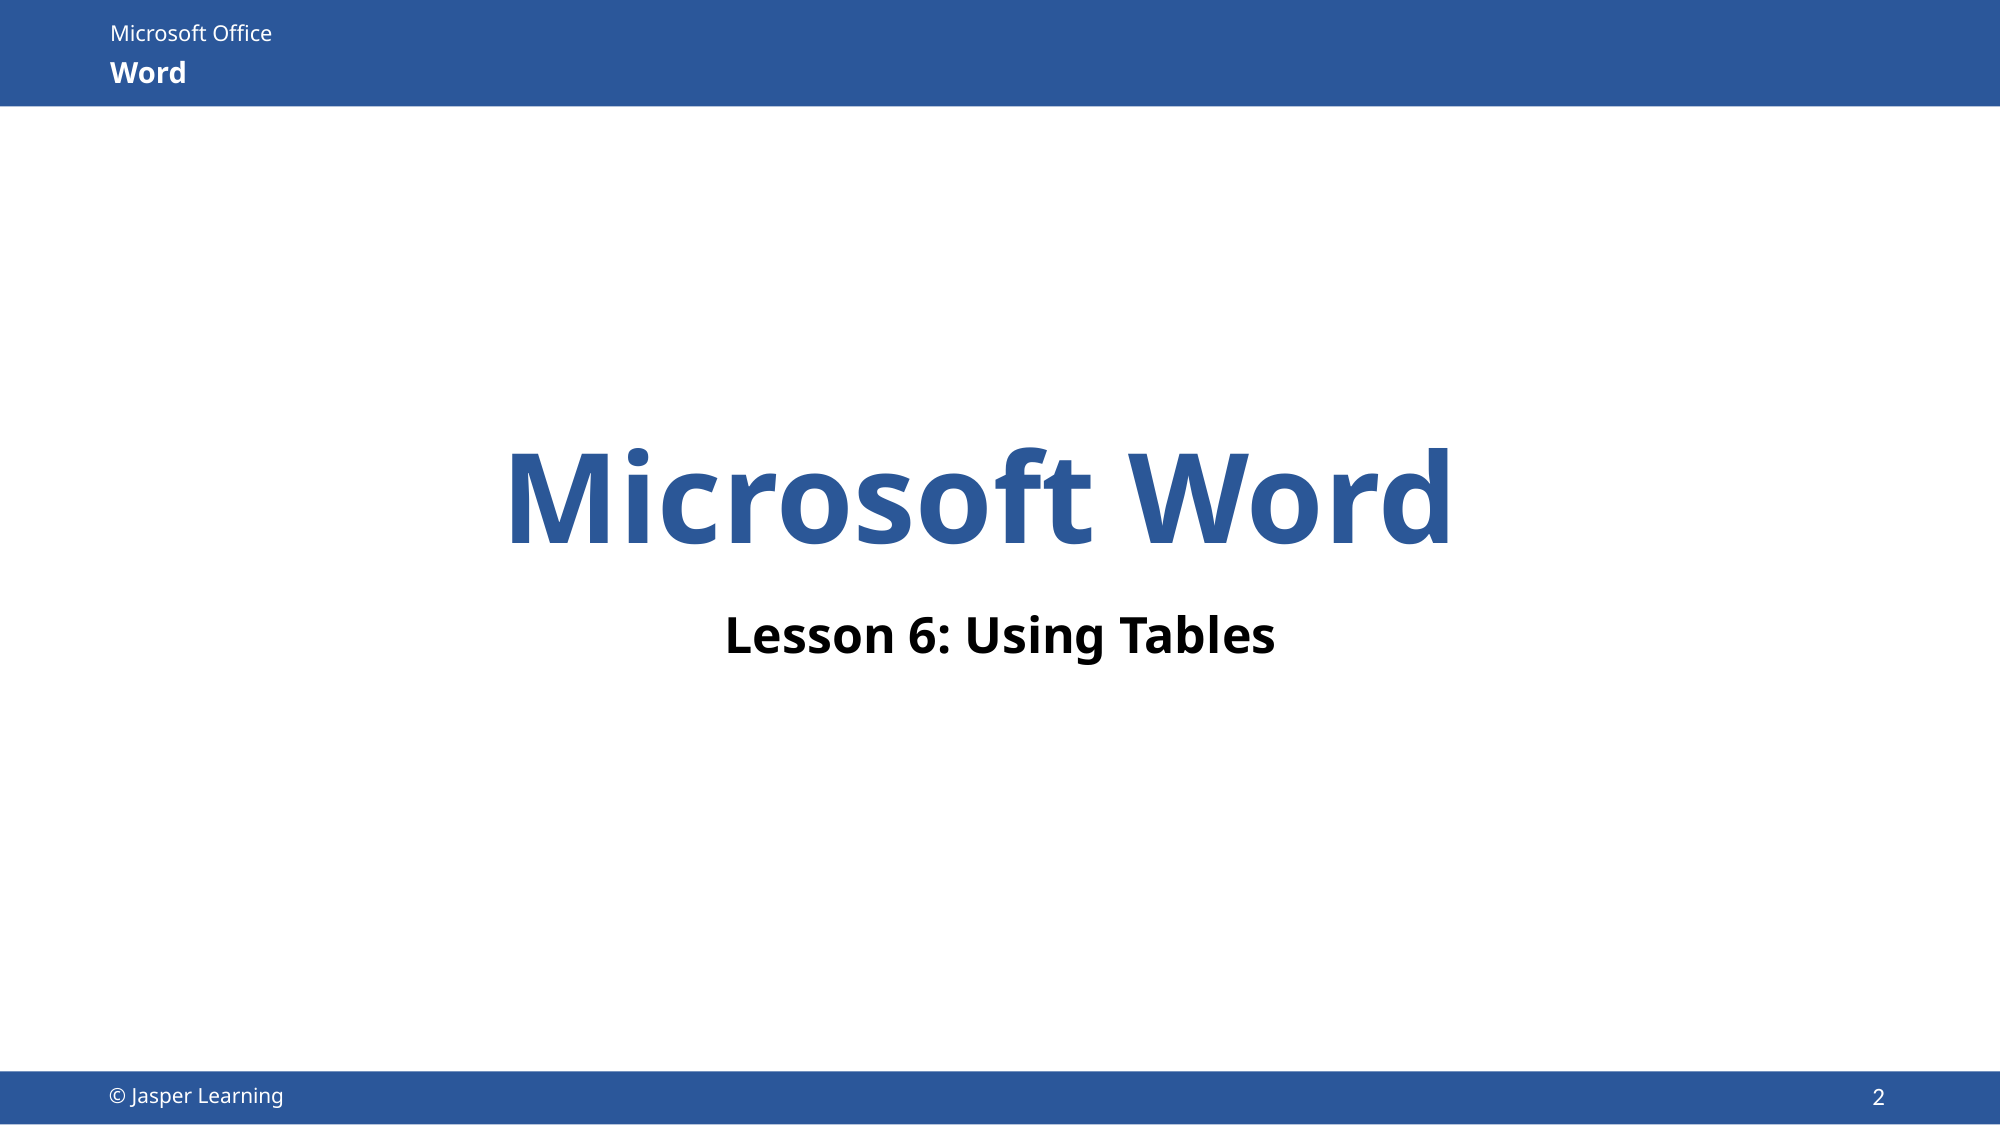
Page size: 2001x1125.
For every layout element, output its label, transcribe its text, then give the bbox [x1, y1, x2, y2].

slide_number 2 [1433, 1065, 1900, 1125]
footer © Jasper Learning [94, 1066, 769, 1125]
title Microsoft Word [123, 184, 1838, 576]
list Lesson 6: Using Tables [250, 591, 1751, 863]
